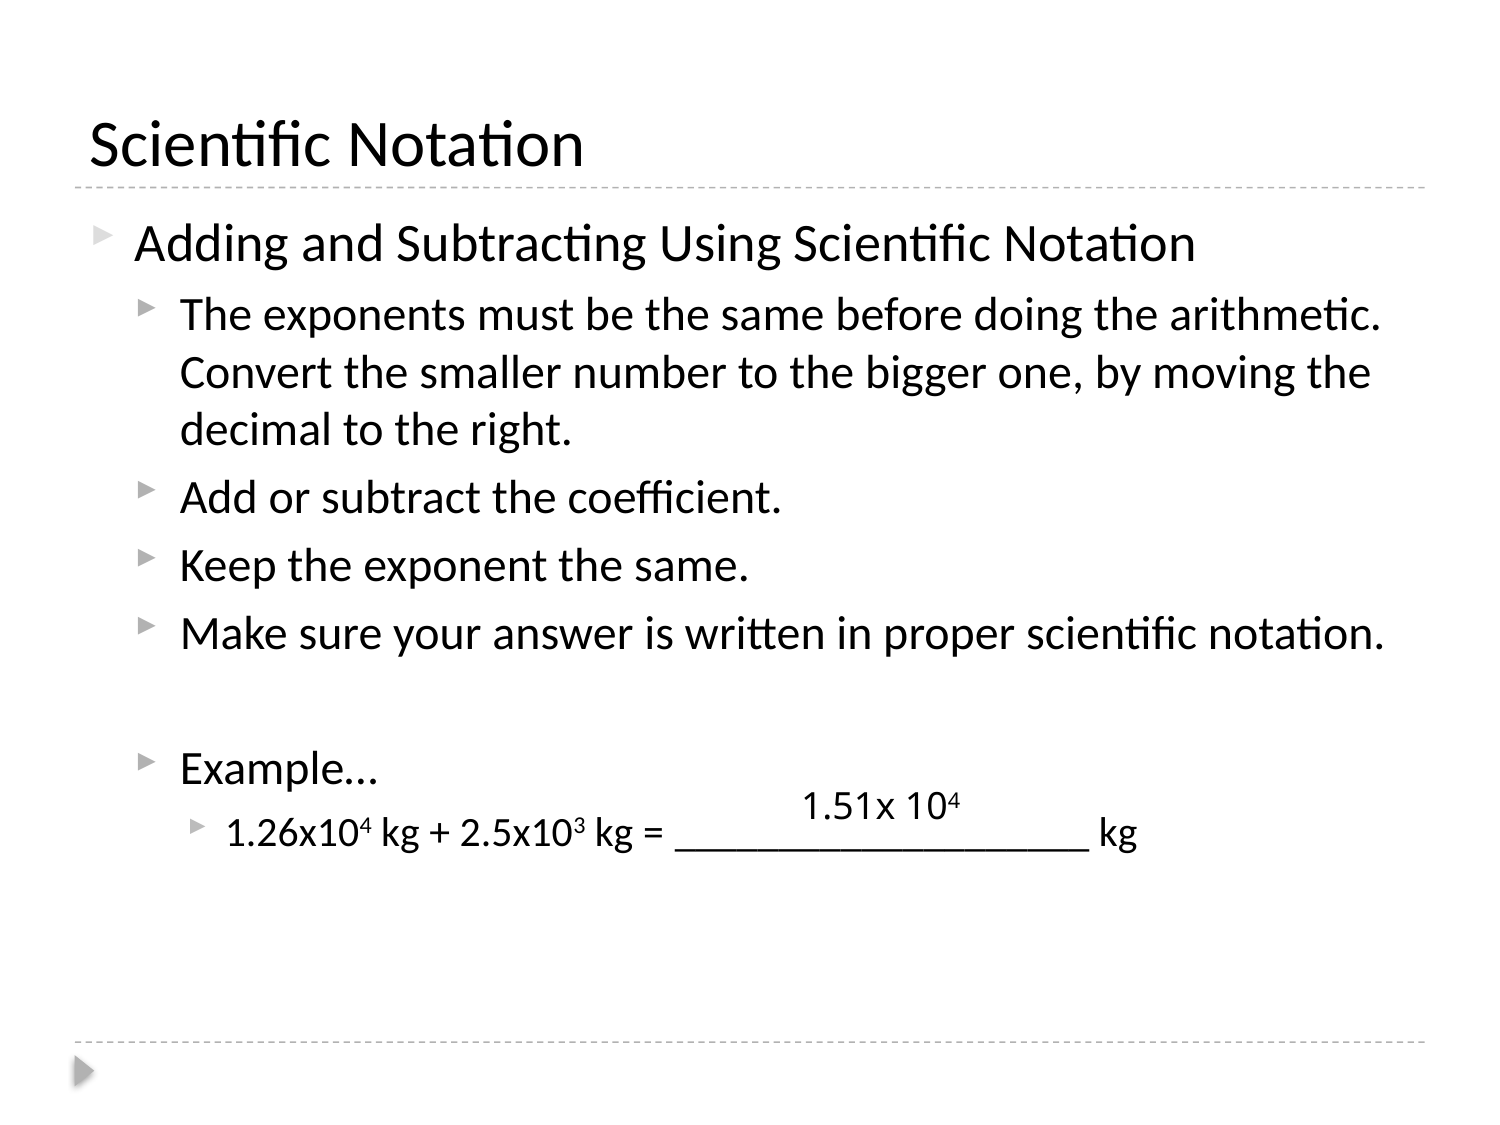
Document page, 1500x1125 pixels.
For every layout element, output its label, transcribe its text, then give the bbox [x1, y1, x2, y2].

text_box 1.51x 104 [786, 774, 976, 835]
list Adding and Subtracting Using Scientific Notation The exponents must be the same before doing the arithmetic. Convert the smaller number to the bigger one, by moving the decimal to the right. Add or subtract the coefficient. Keep the exponent the same. Make sure your answer is written in proper scientific notation. Example… 1.26x104 kg + 2.5x103 kg = ____________________ kg [75, 200, 1425, 1010]
title Scientific Notation [75, 24, 1425, 188]
